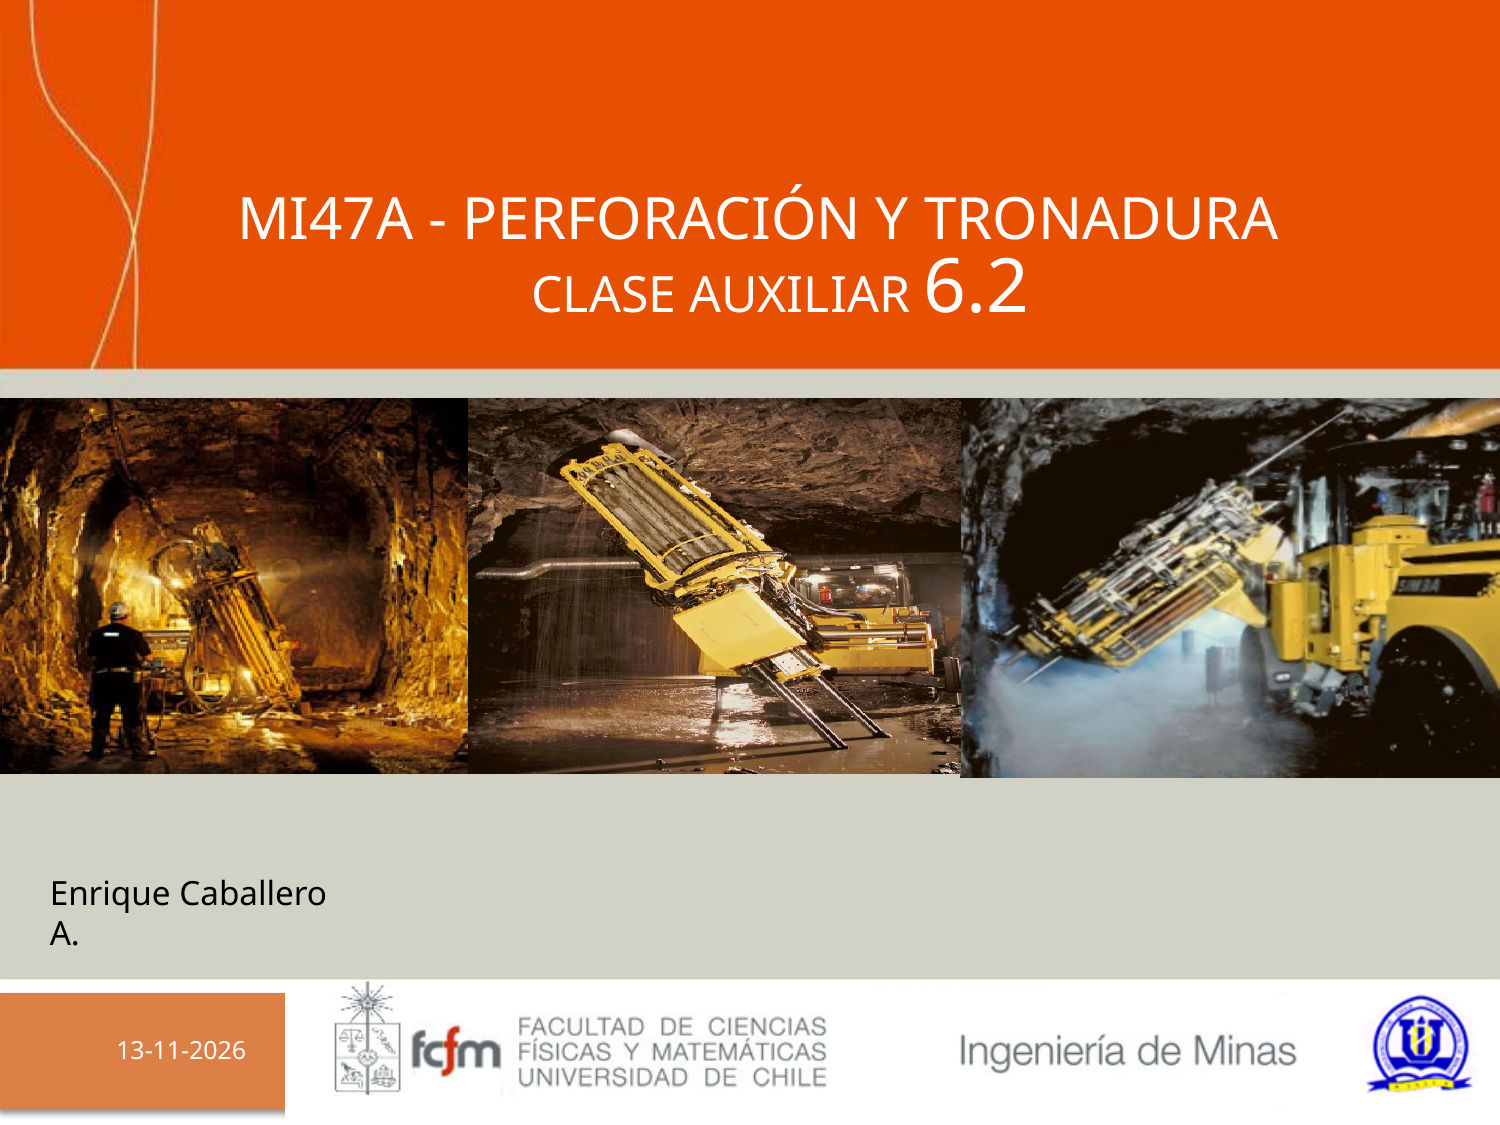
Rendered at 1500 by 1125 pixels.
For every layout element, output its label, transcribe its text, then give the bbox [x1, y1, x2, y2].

text_box Enrique Caballero A. [35, 855, 380, 968]
title [23, 784, 1450, 963]
picture [285, 980, 1500, 1125]
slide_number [12, 995, 278, 1108]
text_box CLASE AUXILIAR 6.2 [35, 222, 1376, 336]
picture [0, 0, 1500, 979]
text_box MI47A - PERFORACIÓN Y TRONADURA [46, 128, 1469, 255]
